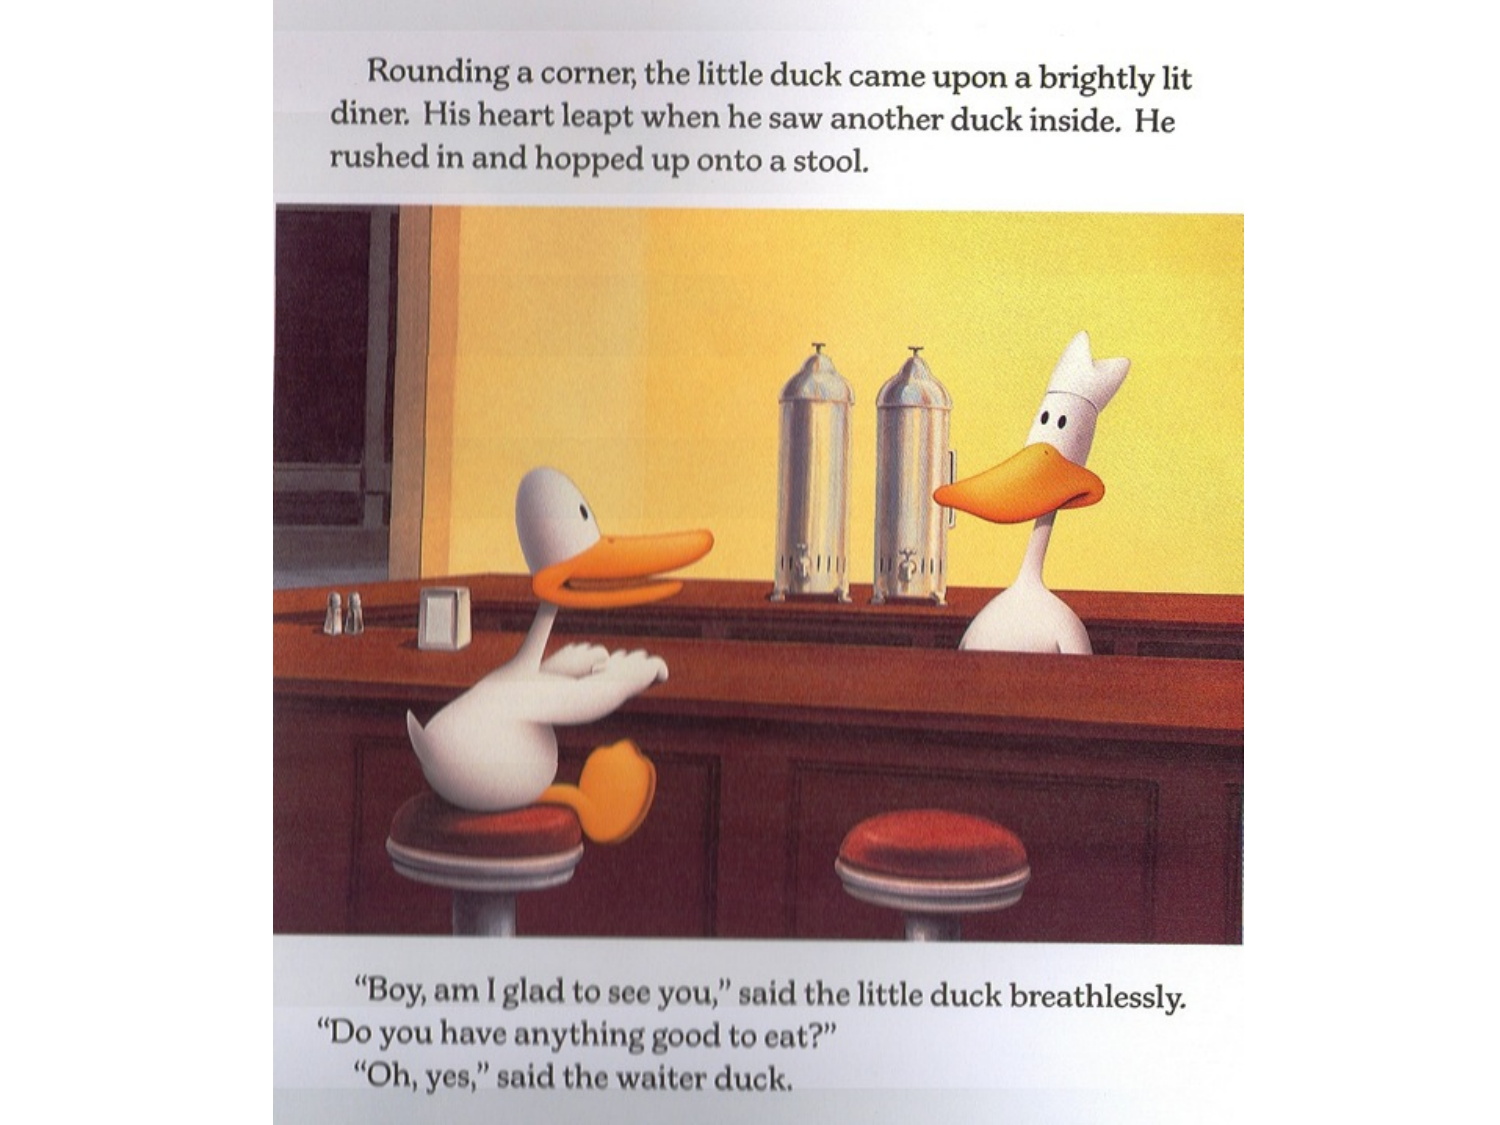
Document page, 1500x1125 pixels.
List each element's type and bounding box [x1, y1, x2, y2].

picture [273, 0, 1245, 1125]
